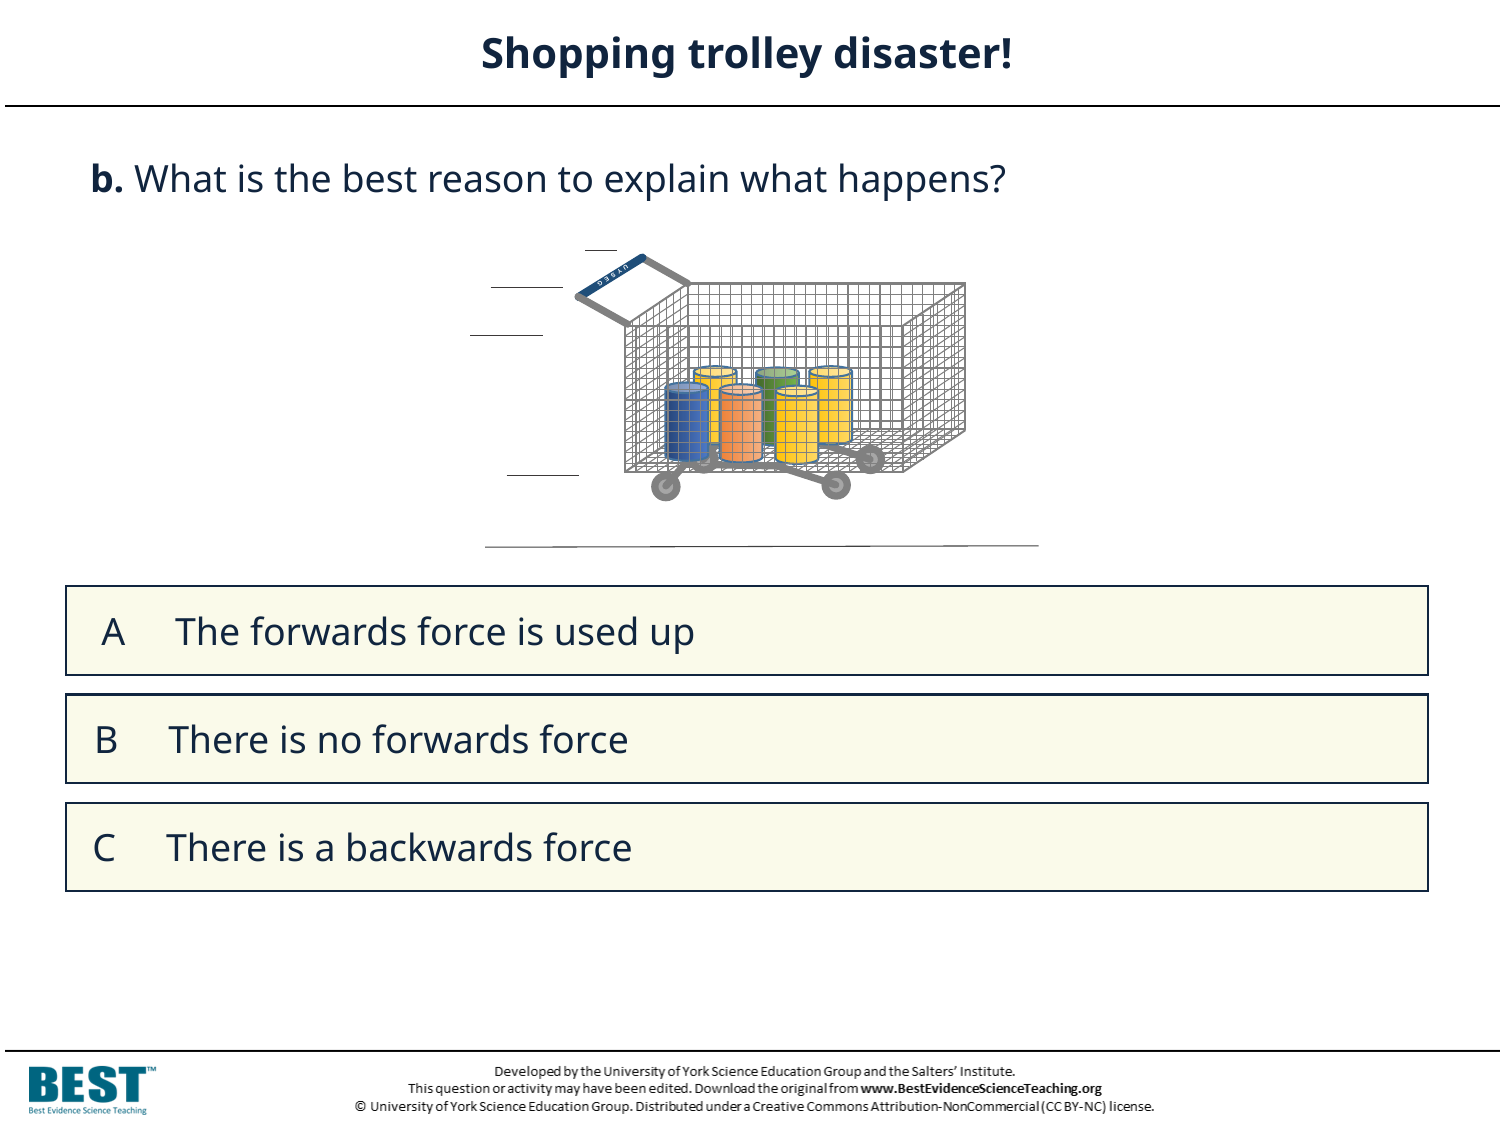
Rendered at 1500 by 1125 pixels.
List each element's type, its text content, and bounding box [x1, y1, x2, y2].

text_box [470, 250, 1039, 548]
picture [5, 105, 1500, 1125]
text_box Shopping trolley disaster! [23, 4, 1471, 99]
